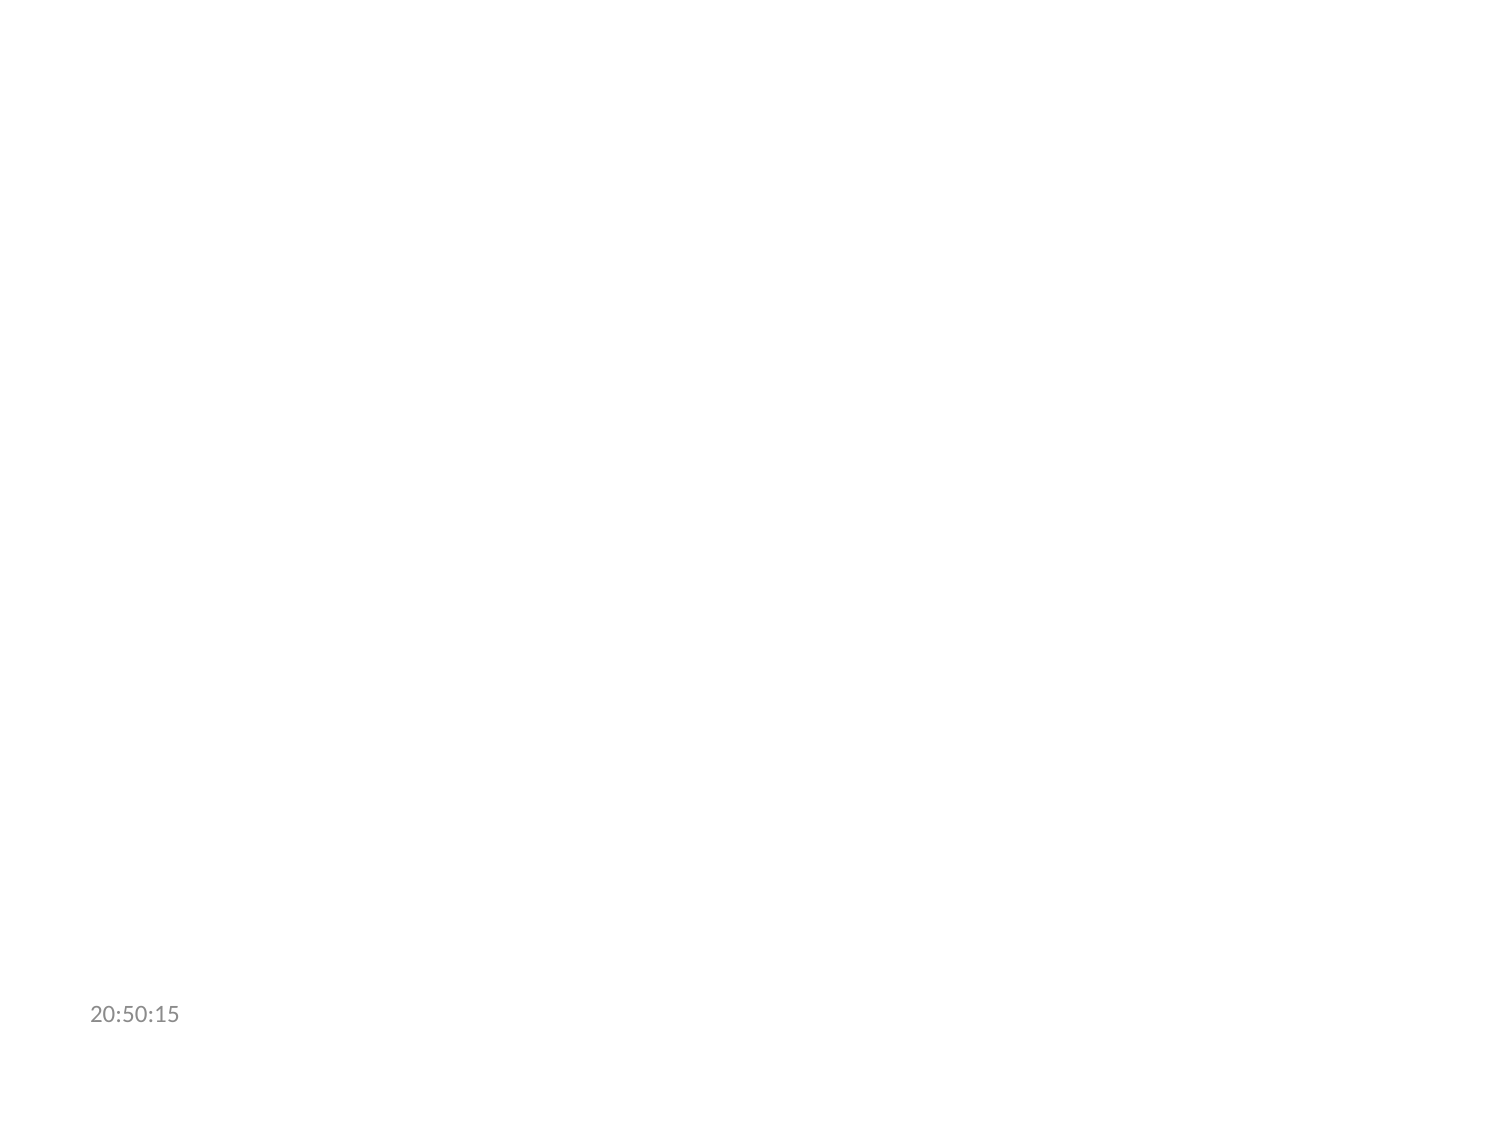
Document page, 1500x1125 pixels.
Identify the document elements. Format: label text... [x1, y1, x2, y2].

text_box 15:35:09 [75, 982, 425, 1043]
